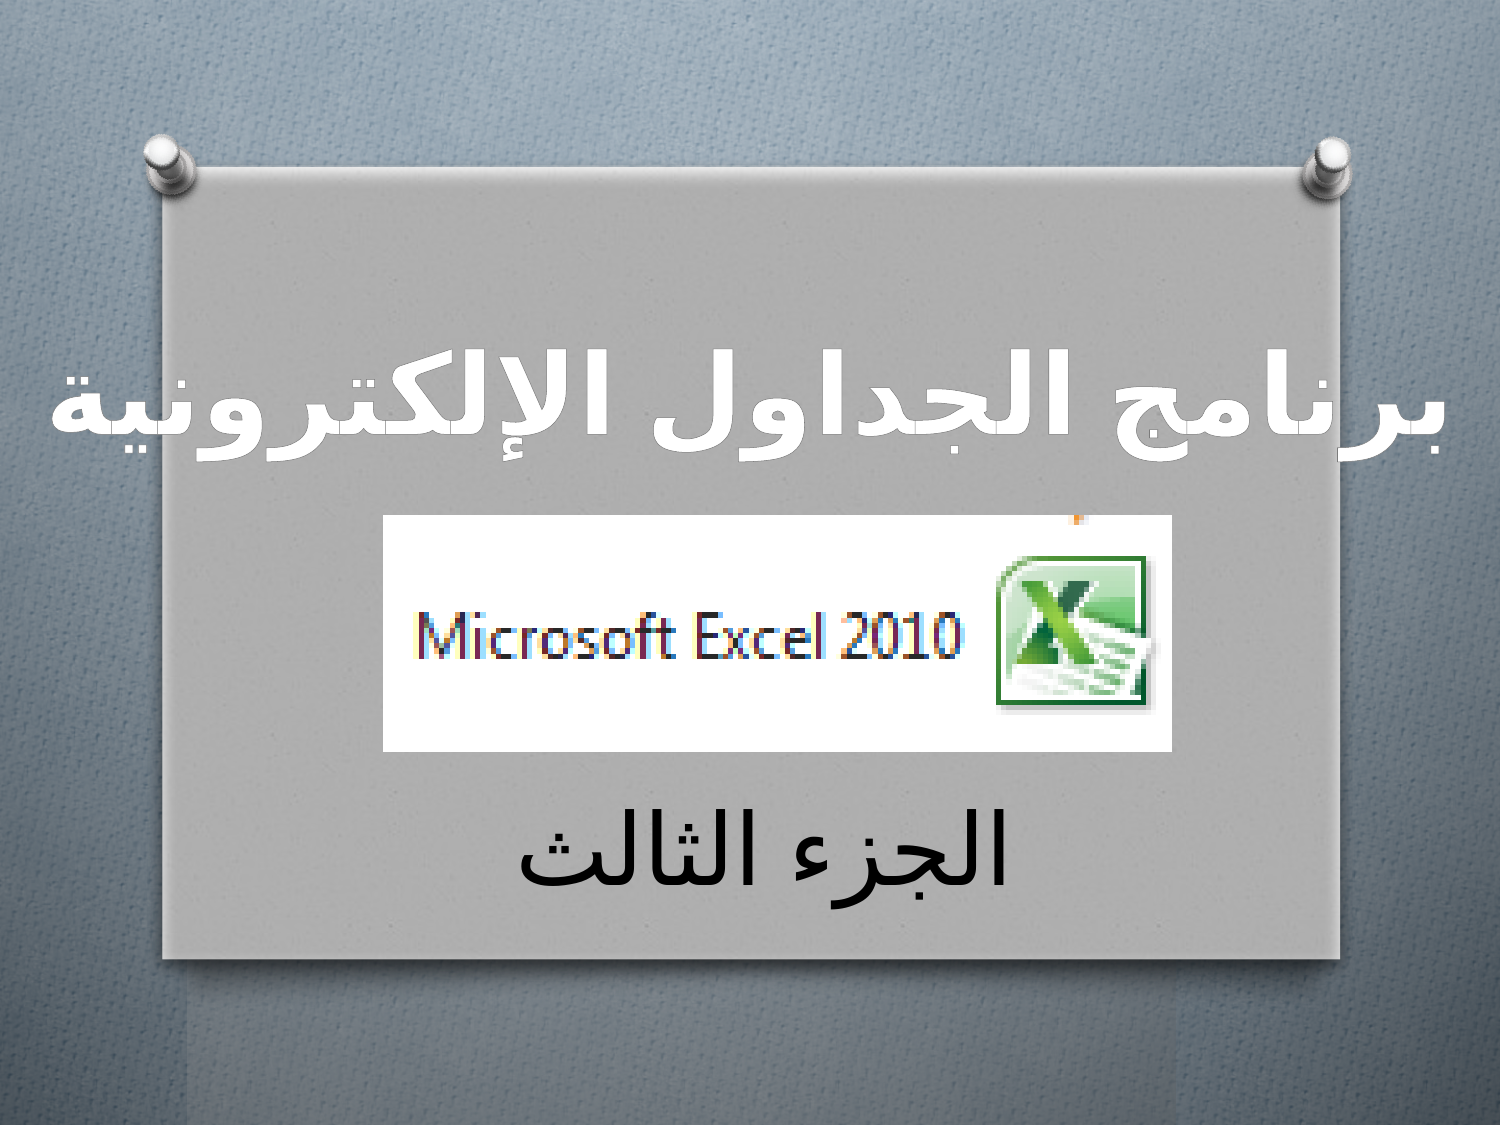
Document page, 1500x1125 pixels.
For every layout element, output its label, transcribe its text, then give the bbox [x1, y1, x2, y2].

picture [383, 514, 1172, 753]
picture [1274, 109, 1396, 230]
picture [112, 100, 235, 224]
text_box برنامج الجداول الإلكترونية [29, 314, 1471, 465]
title الجزء الثالث [360, 775, 1170, 914]
